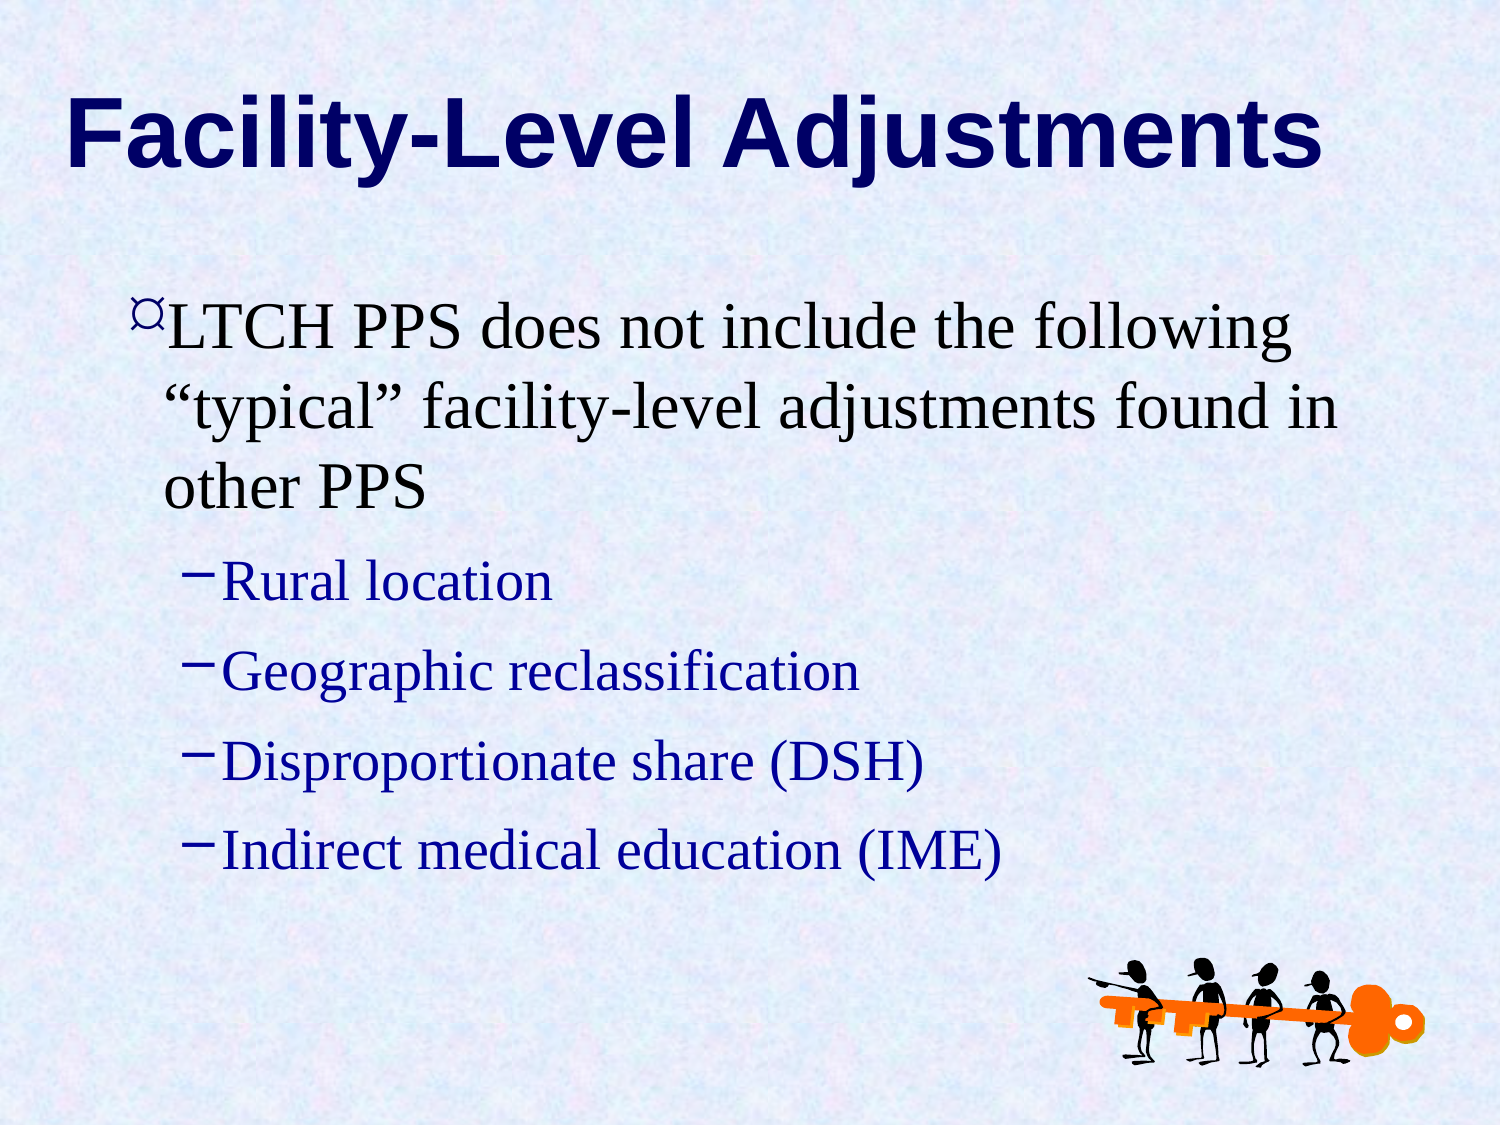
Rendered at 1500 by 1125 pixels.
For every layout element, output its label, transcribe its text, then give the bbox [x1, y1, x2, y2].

title Facility-Level Adjustments [50, 37, 1450, 238]
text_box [1086, 957, 1426, 1069]
list LTCH PPS does not include the following “typical” facility-level adjustments found in other PPS Rural location Geographic reclassification Disproportionate share (DSH) Indirect medical education (IME) [112, 275, 1375, 1050]
